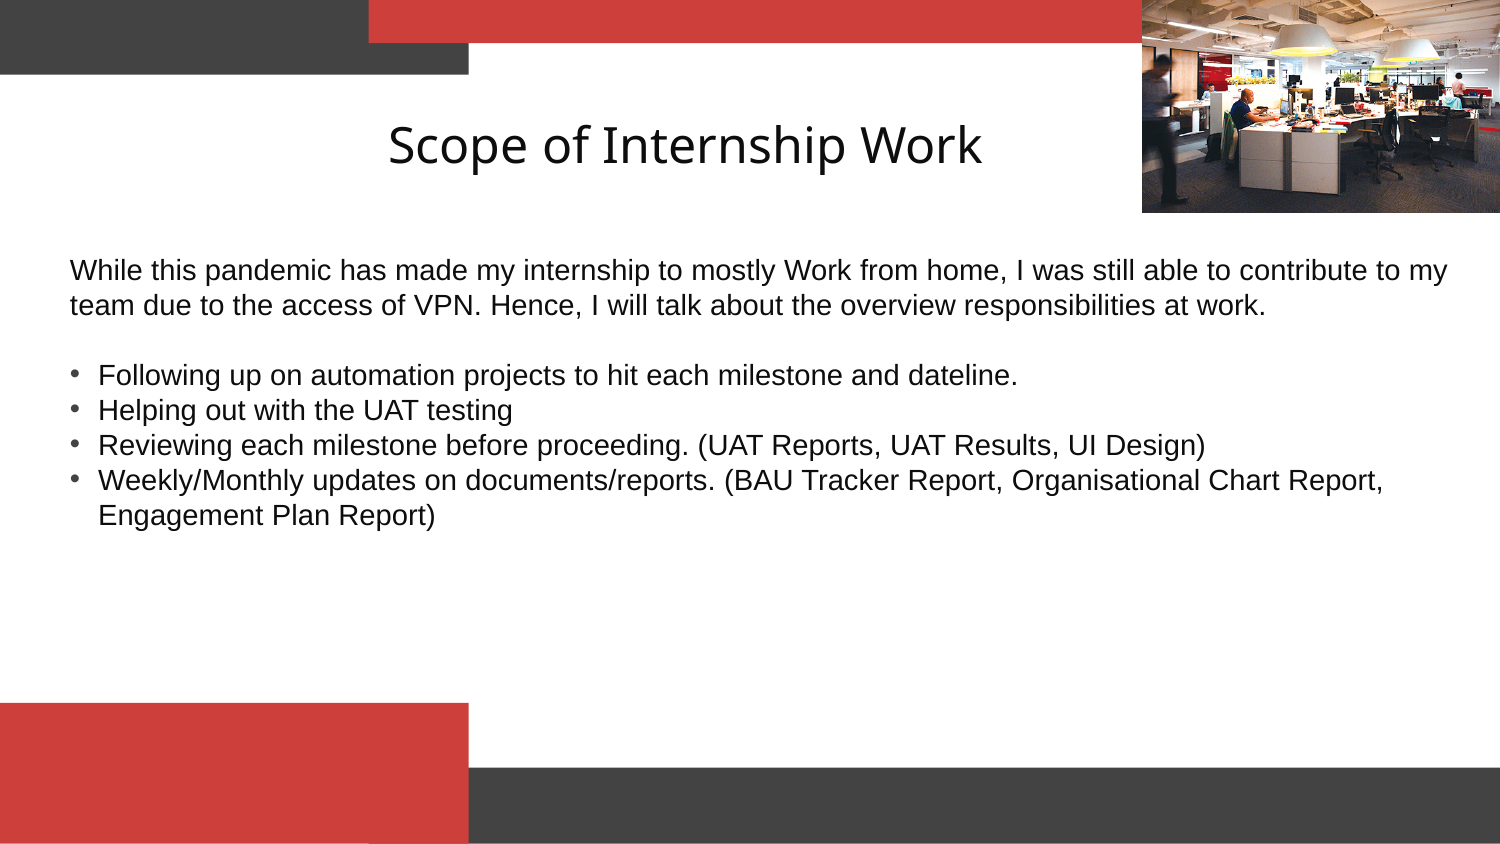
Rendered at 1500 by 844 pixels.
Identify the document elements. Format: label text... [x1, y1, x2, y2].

subtitle While this pandemic has made my internship to mostly Work from home, I was still able to contribute to my team due to the access of VPN. Hence, I will talk about the overview responsibilities at work. Following up on automation projects to hit each milestone and dateline. Helping out with the UAT testing Reviewing each milestone before proceeding. (UAT Reports, UAT Results, UI Design) Weekly/Monthly updates on documents/reports. (BAU Tracker Report, Organisational Chart Report, Engagement Plan Report) [54, 236, 1476, 720]
picture [1141, 0, 1500, 213]
title Scope of Internship Work [46, 66, 1136, 189]
